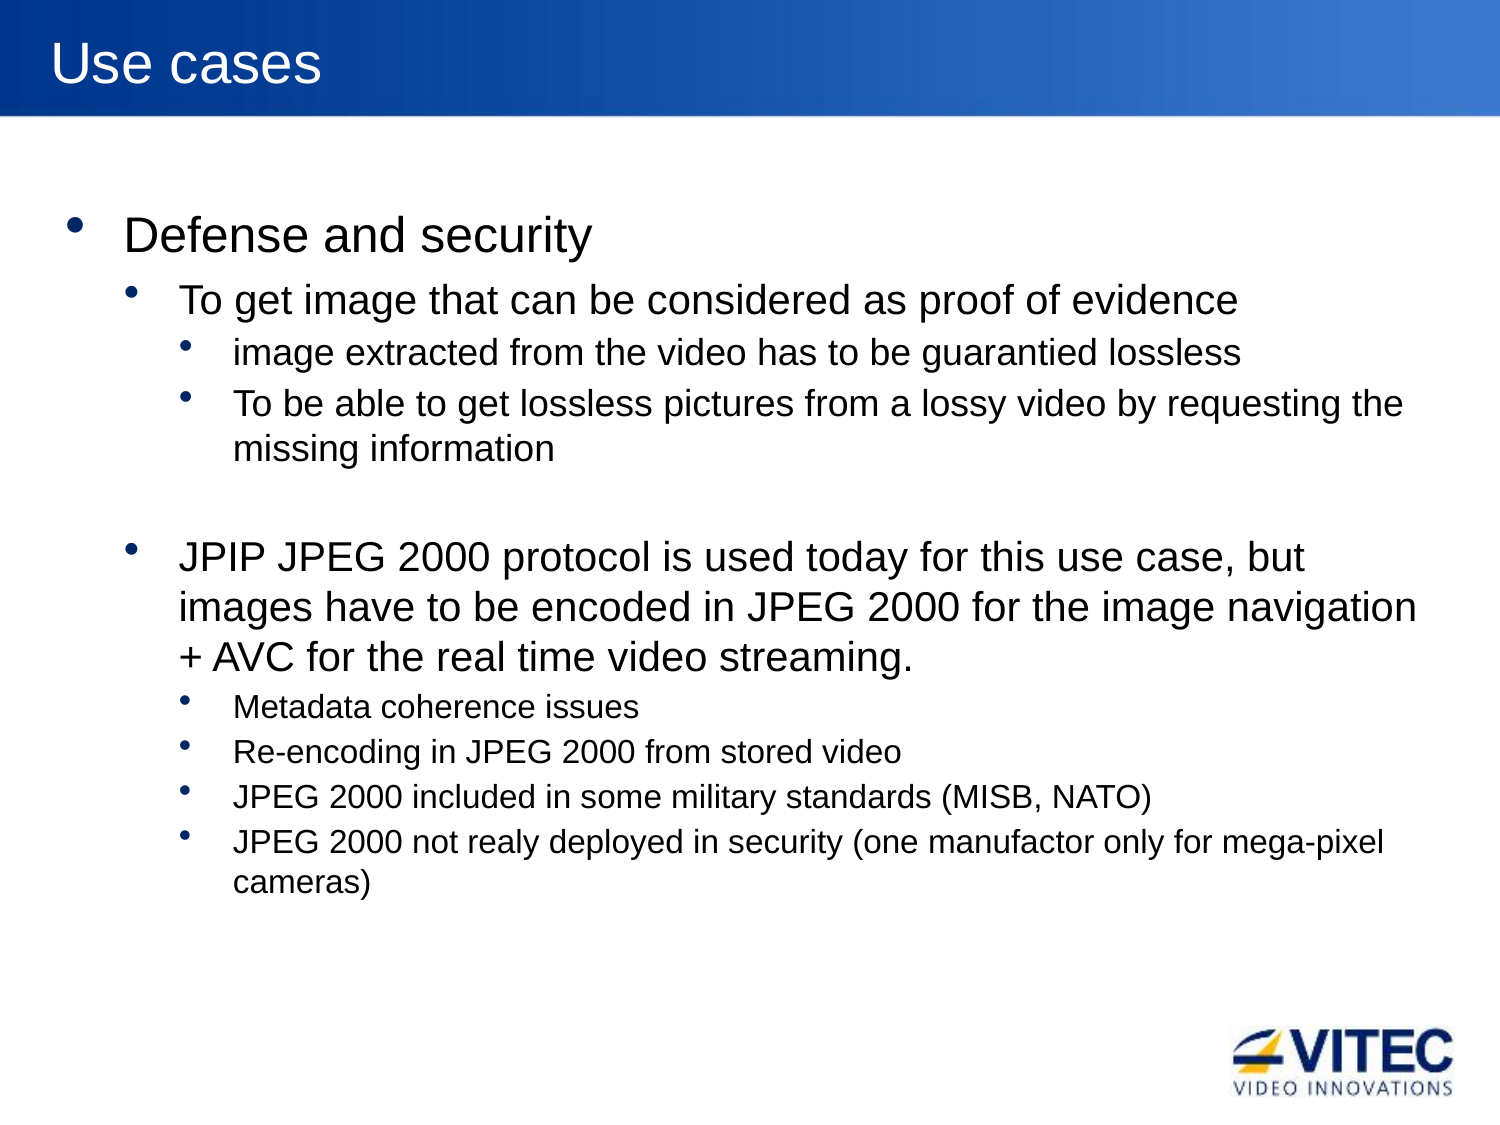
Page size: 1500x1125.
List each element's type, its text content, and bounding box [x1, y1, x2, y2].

list Defense and security To get image that can be considered as proof of evidence image extracted from the video has to be guarantied lossless To be able to get lossless pictures from a lossy video by requesting the missing information JPIP JPEG 2000 protocol is used today for this use case, but images have to be encoded in JPEG 2000 for the image navigation + AVC for the real time video streaming. Metadata coherence issues Re-encoding in JPEG 2000 from stored video JPEG 2000 included in some military standards (MISB, NATO) JPEG 2000 not realy deployed in security (one manufactor only for mega-pixel cameras) [49, 194, 1461, 1002]
picture [0, 0, 1500, 118]
title Use cases [49, 11, 1451, 110]
picture [1229, 1025, 1455, 1098]
